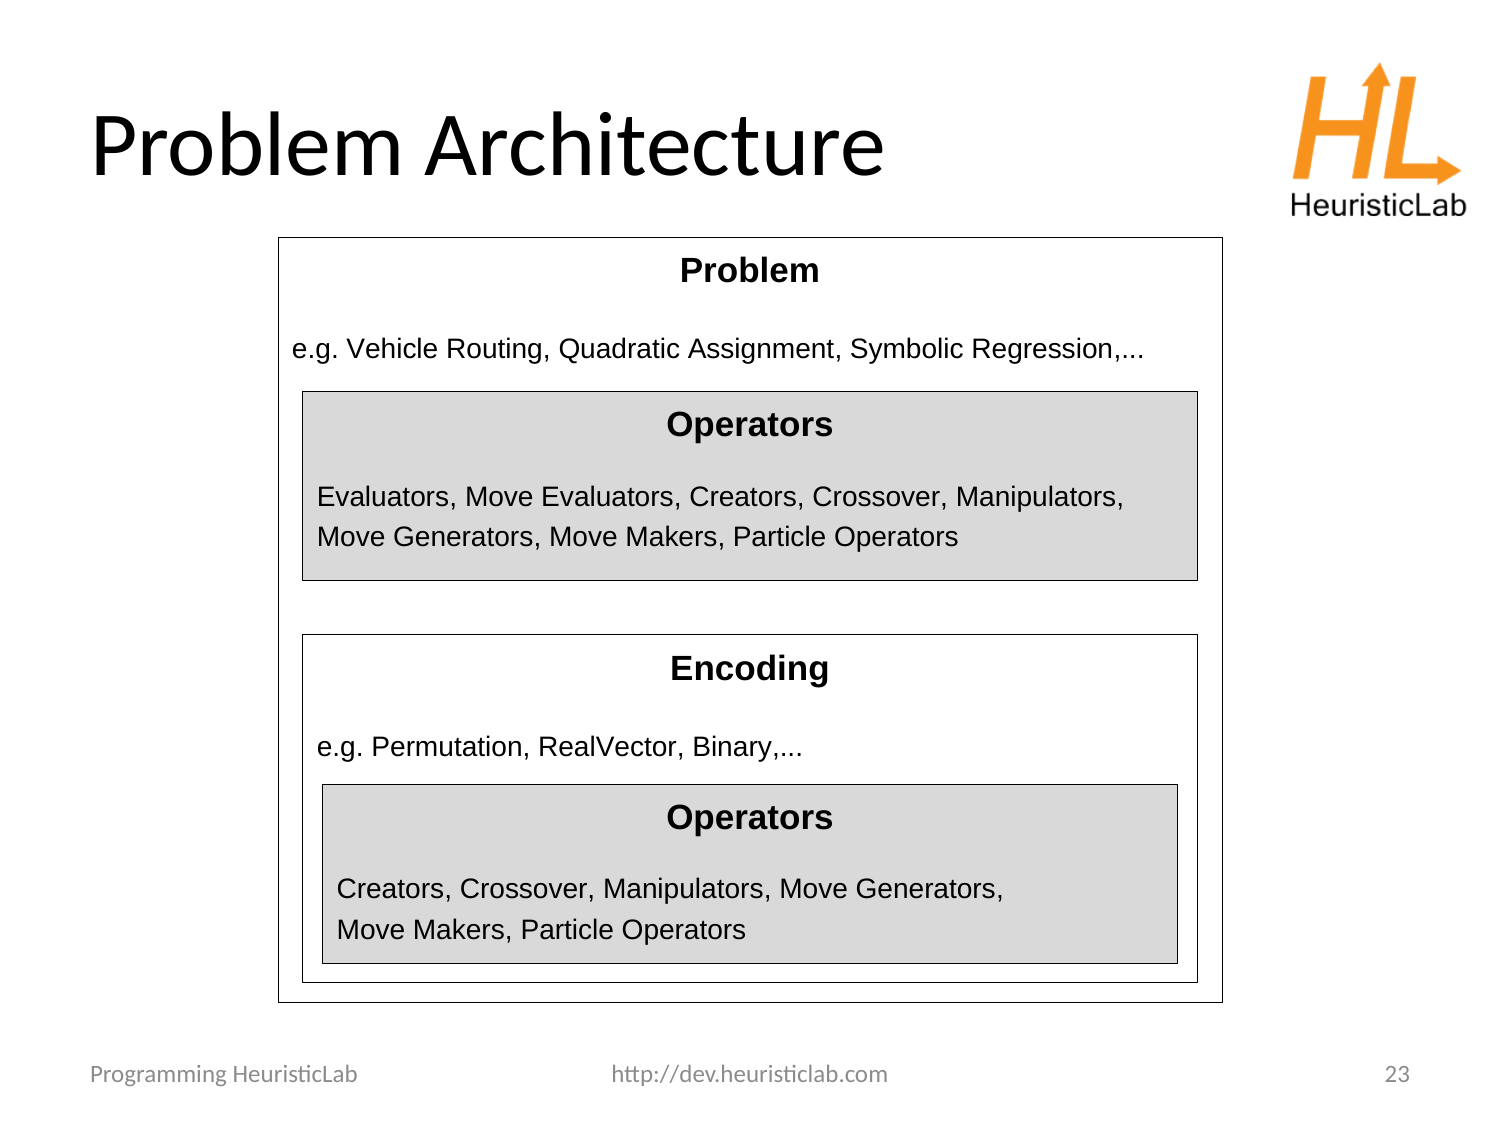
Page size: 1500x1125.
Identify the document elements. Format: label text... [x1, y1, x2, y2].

picture [1281, 27, 1474, 244]
footer http://dev.heuristiclab.com [512, 1042, 988, 1103]
slide_number 23 [1074, 1042, 1425, 1103]
picture [273, 232, 1227, 1008]
title Problem Architecture [75, 45, 1282, 233]
slide_number Programming HeuristicLab [75, 1042, 425, 1103]
